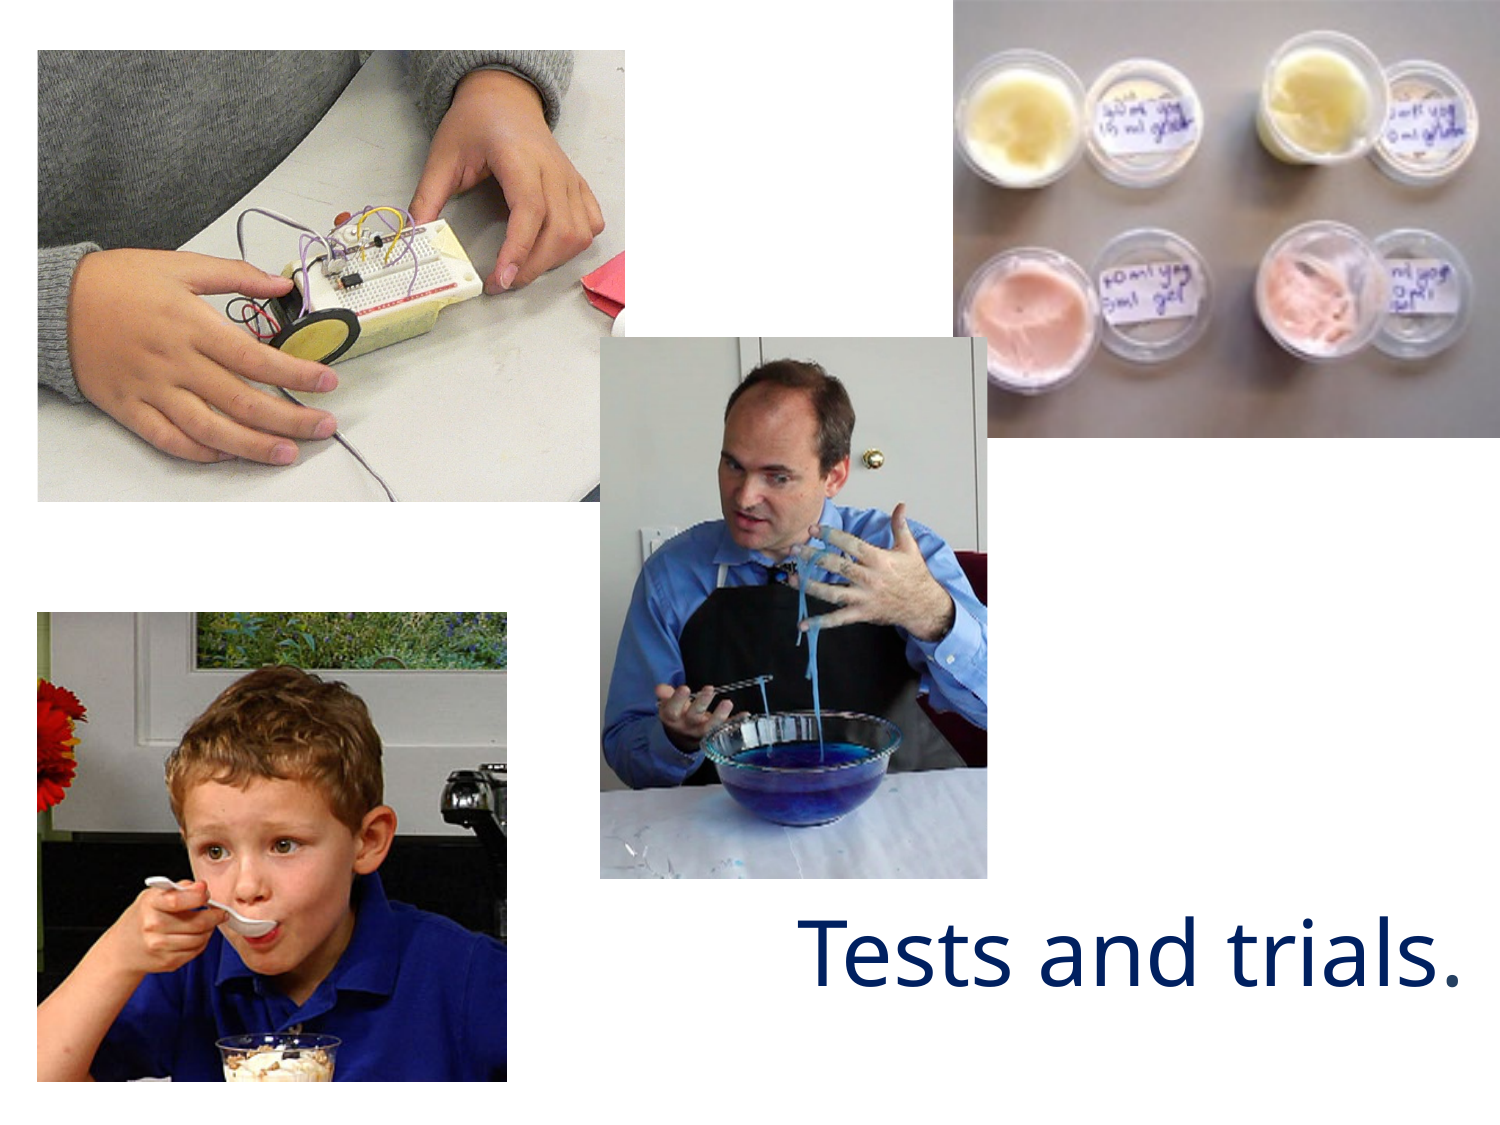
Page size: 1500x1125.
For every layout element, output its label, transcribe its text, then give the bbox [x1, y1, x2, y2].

picture [37, 612, 507, 1082]
text_box Tests and trials. [762, 887, 1500, 1013]
picture [599, 0, 1500, 879]
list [37, 49, 626, 503]
